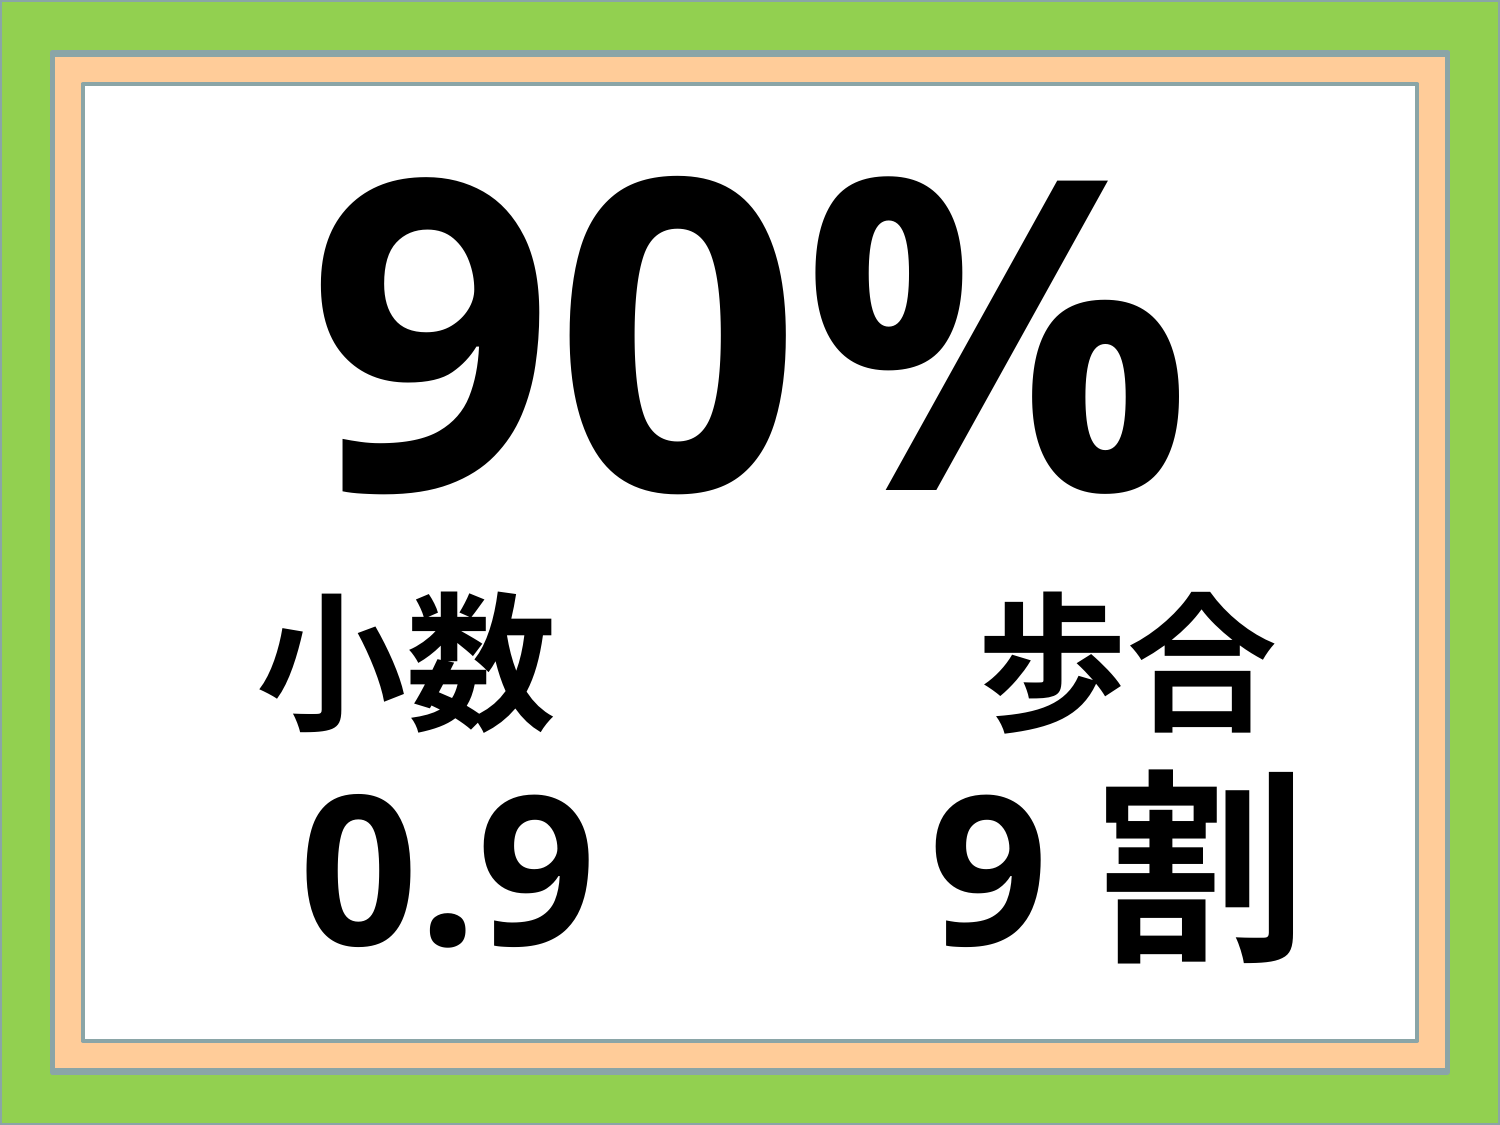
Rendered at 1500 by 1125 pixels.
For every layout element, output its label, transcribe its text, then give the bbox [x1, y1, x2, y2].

text_box 0.9 [146, 716, 750, 994]
text_box 90% [177, 89, 1323, 546]
text_box 小数 [146, 573, 667, 757]
text_box 歩合 [962, 573, 1500, 757]
text_box 9割 [816, 716, 1420, 994]
